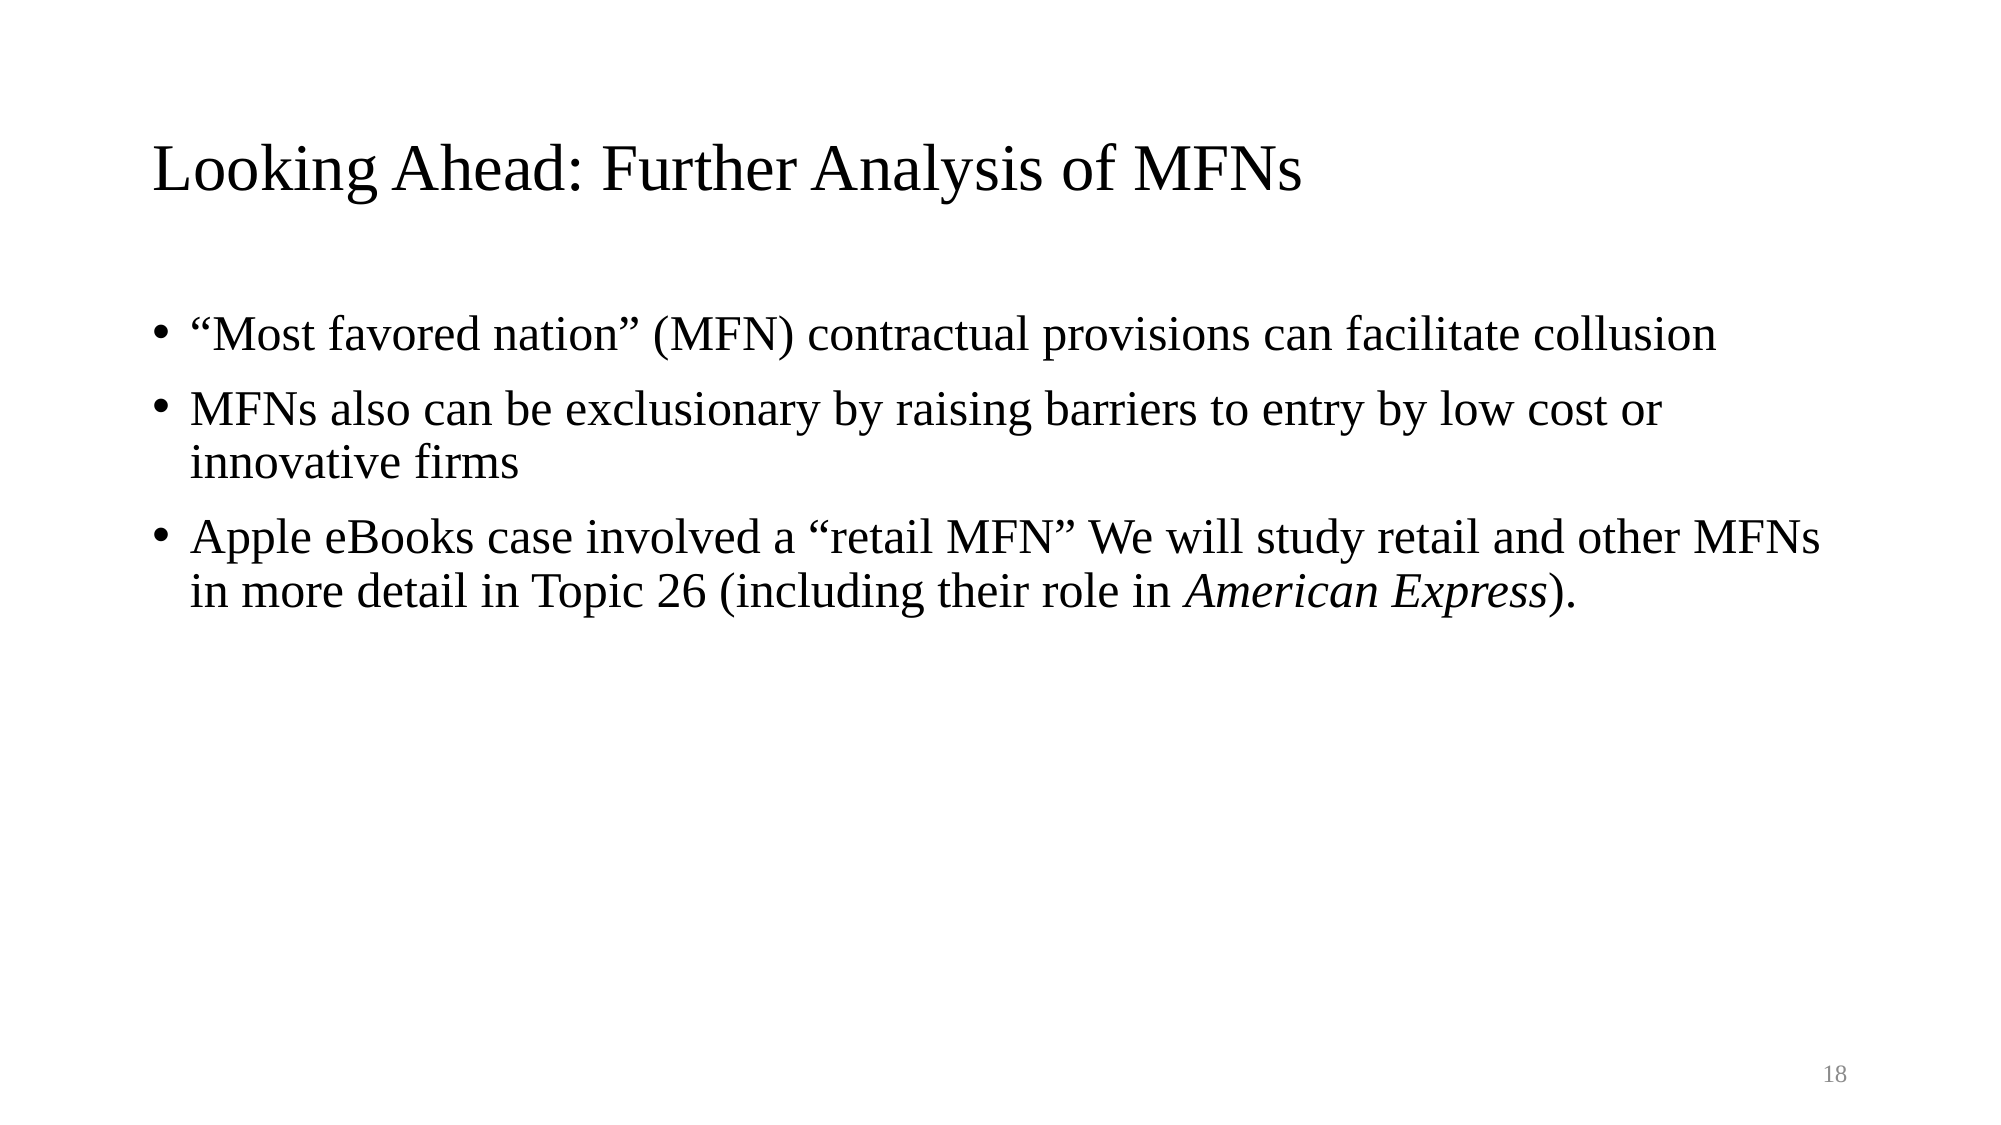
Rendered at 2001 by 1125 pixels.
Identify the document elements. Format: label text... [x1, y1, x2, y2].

title Looking Ahead: Further Analysis of MFNs [137, 59, 1863, 278]
list “Most favored nation” (MFN) contractual provisions can facilitate collusion MFNs also can be exclusionary by raising barriers to entry by low cost or innovative firms Apple eBooks case involved a “retail MFN” We will study retail and other MFNs in more detail in Topic 26 (including their role in American Express). [137, 299, 1863, 1014]
slide_number 18 [1412, 1042, 1863, 1103]
